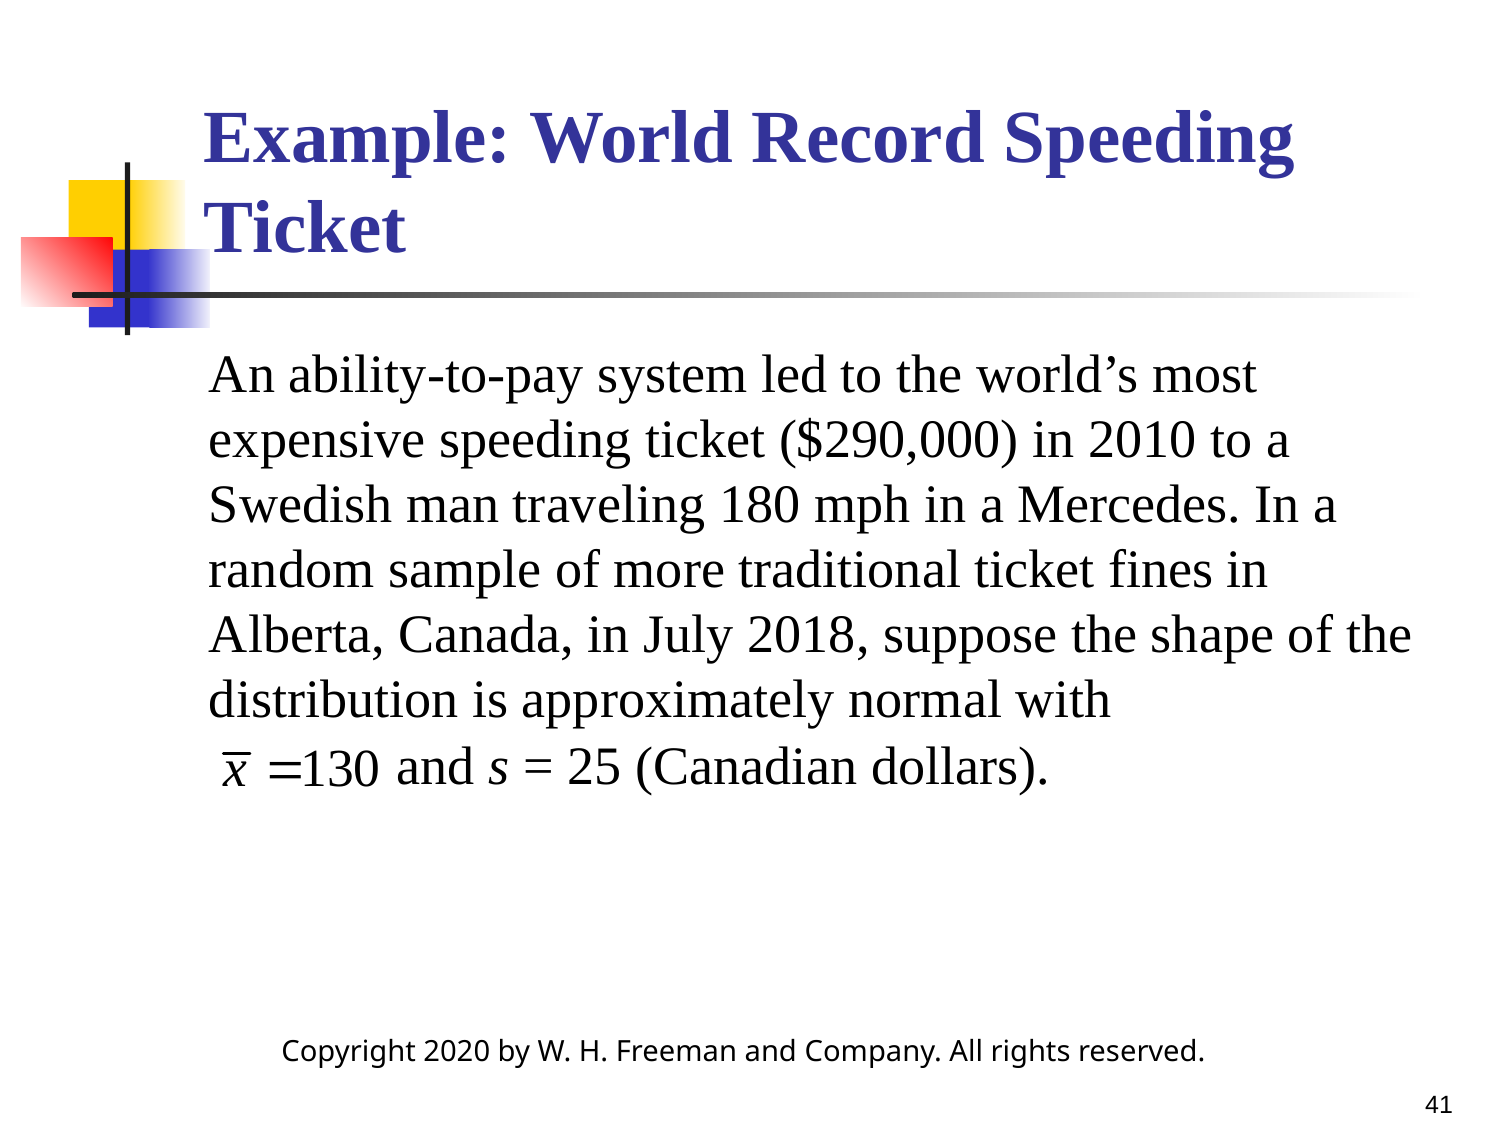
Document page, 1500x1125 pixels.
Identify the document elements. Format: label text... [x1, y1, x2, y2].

title Example: World Record Speeding Ticket [188, 35, 1468, 275]
list and s = 25 (Canadian dollars). [381, 722, 1313, 808]
picture [212, 737, 392, 801]
list An ability-to-pay system led to the world’s most expensive speeding ticket ($290,000) in 2010 to a Swedish man traveling 180 mph in a Mercedes. In a random sample of more traditional ticket fines in Alberta, Canada, in July 2018, suppose the shape of the distribution is approximately normal with [193, 331, 1469, 738]
